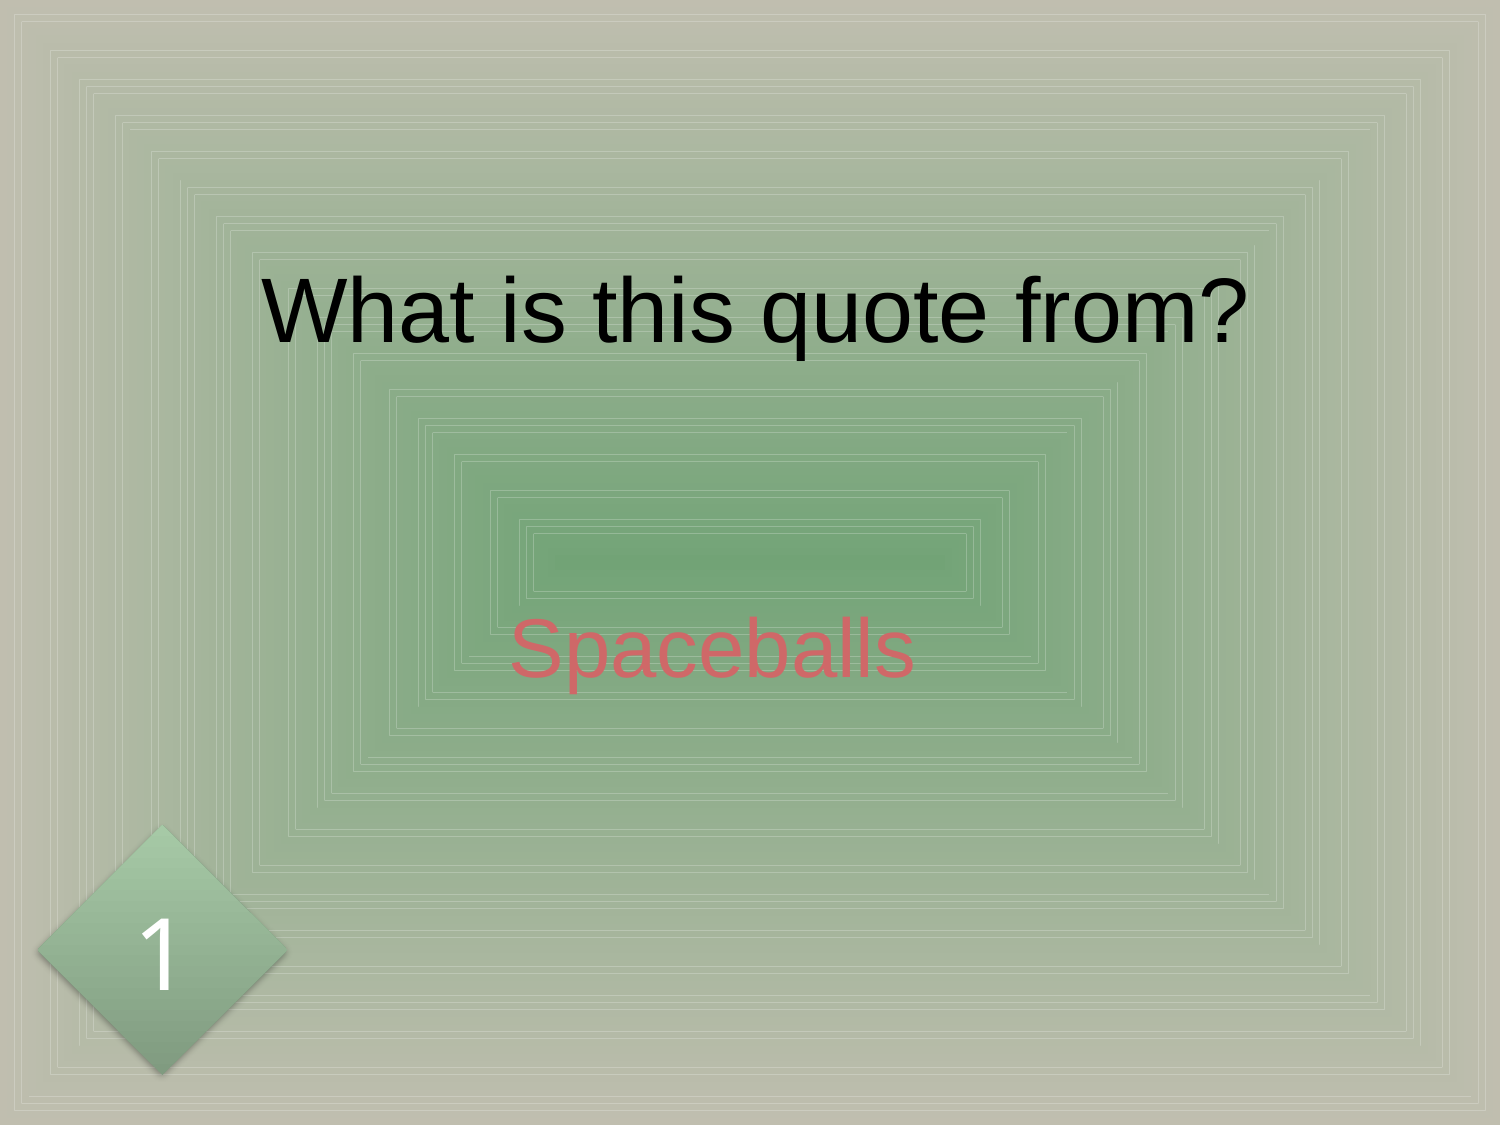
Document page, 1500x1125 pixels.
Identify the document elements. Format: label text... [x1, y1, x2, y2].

text_box Spaceballs [324, 349, 1100, 938]
text_box 1 [37, 825, 288, 1075]
title What is this quote from? [112, 137, 1401, 476]
